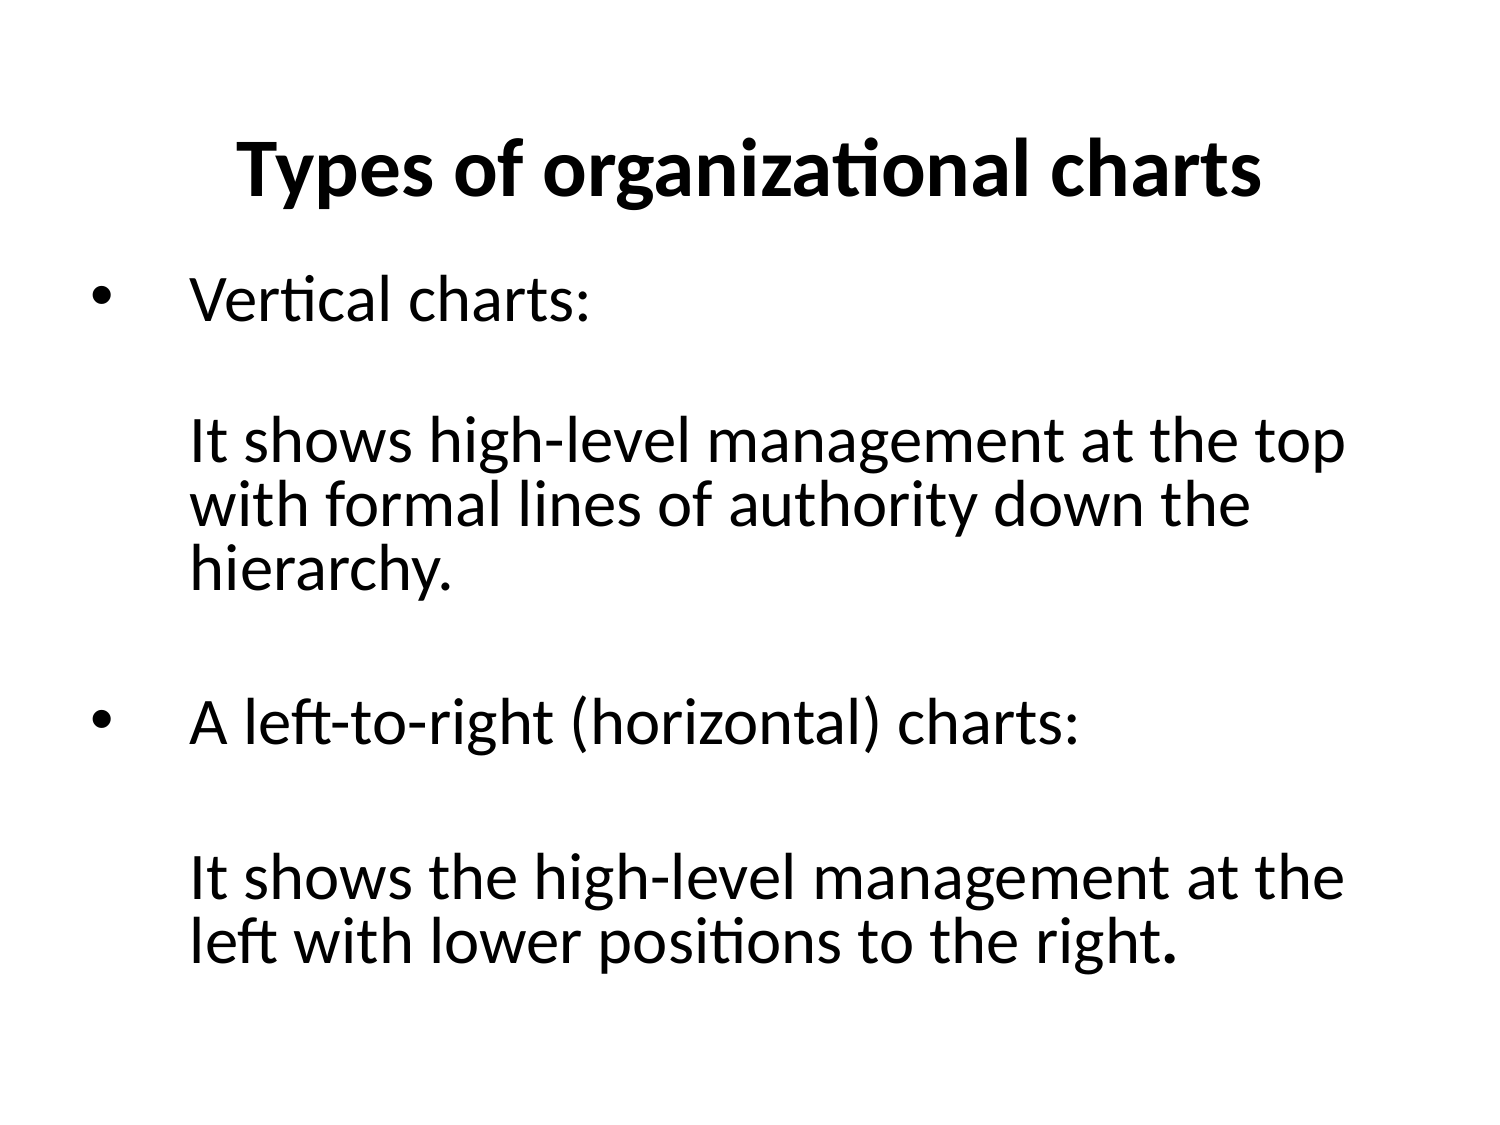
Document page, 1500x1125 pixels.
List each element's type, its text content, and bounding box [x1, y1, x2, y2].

title Types of organizational charts [74, 49, 1426, 262]
list Vertical charts: It shows high-level management at the top with formal lines of authority down the hierarchy. A left-to-right (horizontal) charts: It shows the high-level management at the left with lower positions to the right. [74, 262, 1426, 1006]
